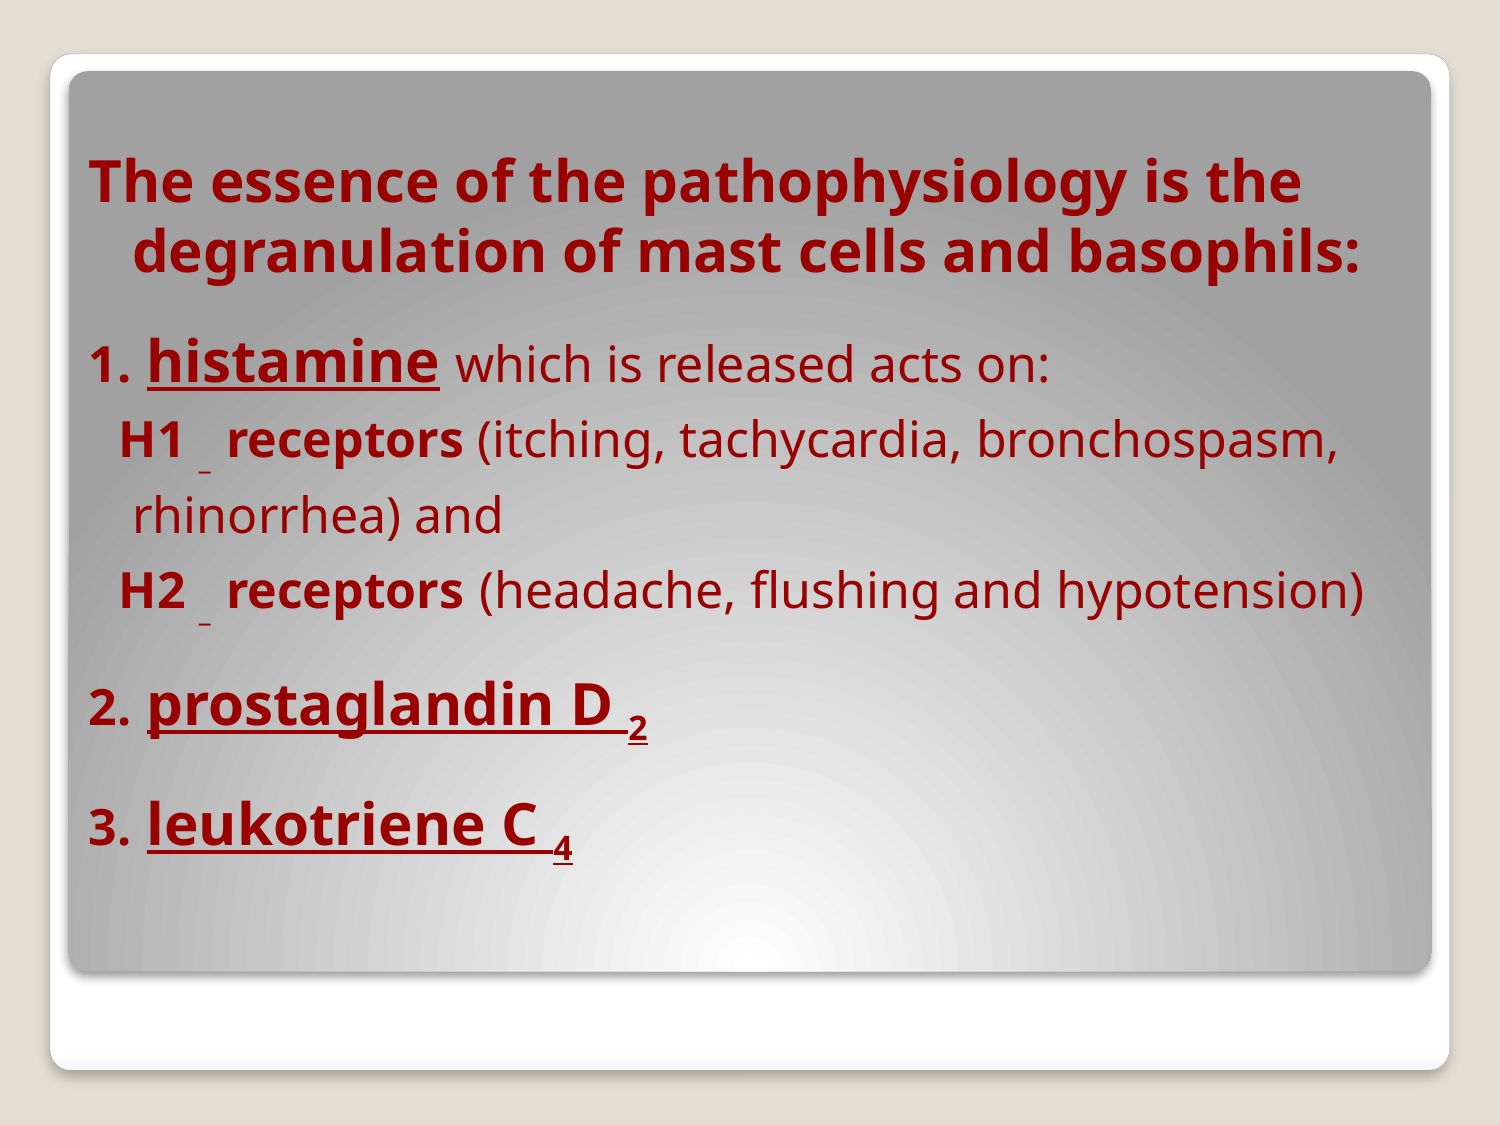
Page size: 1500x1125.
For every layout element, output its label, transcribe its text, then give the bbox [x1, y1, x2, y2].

list The essence of the pathophysiology is the degranulation of mast cells and basophils: 1. histamine which is released acts on: H1 _ receptors (itching, tachycardia, bronchospasm, rhinorrhea) and H2 _ receptors (headache, flushing and hypotension) 2. prostaglandin D 2 3. leukotriene C 4 [58, 128, 1442, 1043]
